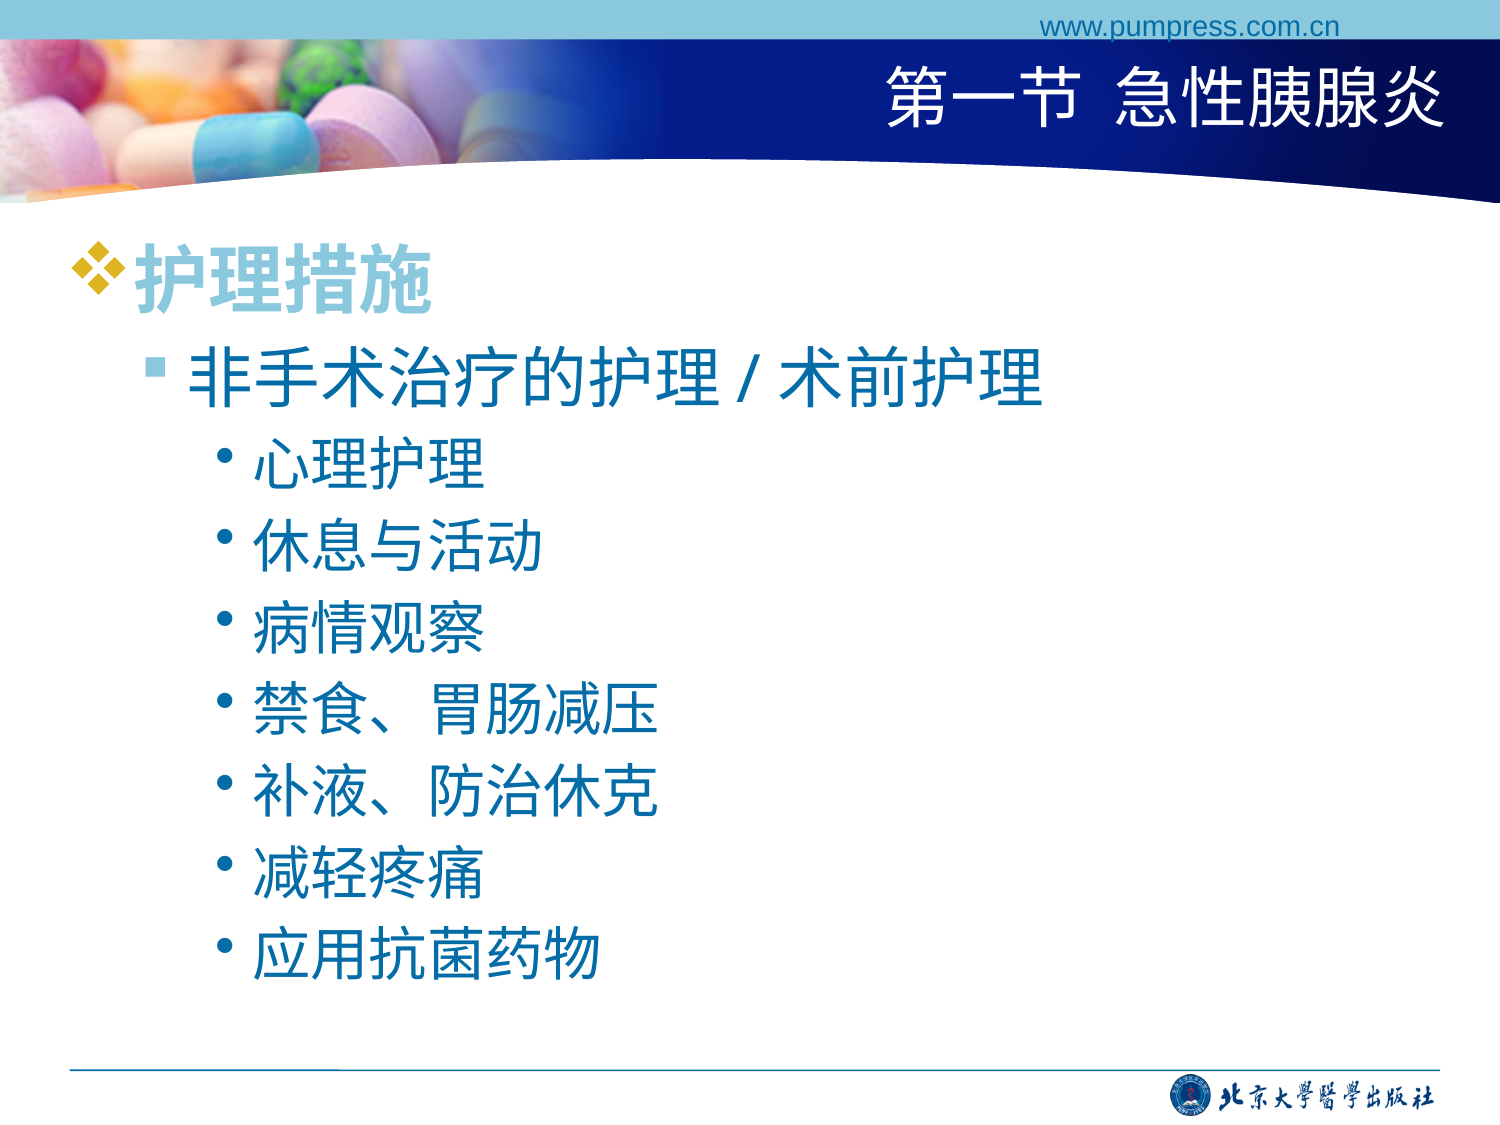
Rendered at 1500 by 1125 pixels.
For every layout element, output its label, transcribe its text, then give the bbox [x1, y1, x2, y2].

picture [0, 40, 1500, 203]
picture [1170, 1074, 1436, 1118]
list 护理措施 非手术治疗的护理/术前护理 心理护理 休息与活动 病情观察 禁食、胃肠减压 补液、防治休克 减轻疼痛 应用抗菌药物 [49, 224, 1463, 1026]
title 第一节 急性胰腺炎 [137, 49, 1463, 143]
slide_number www.pumpress.com.cn [1025, 0, 1463, 38]
